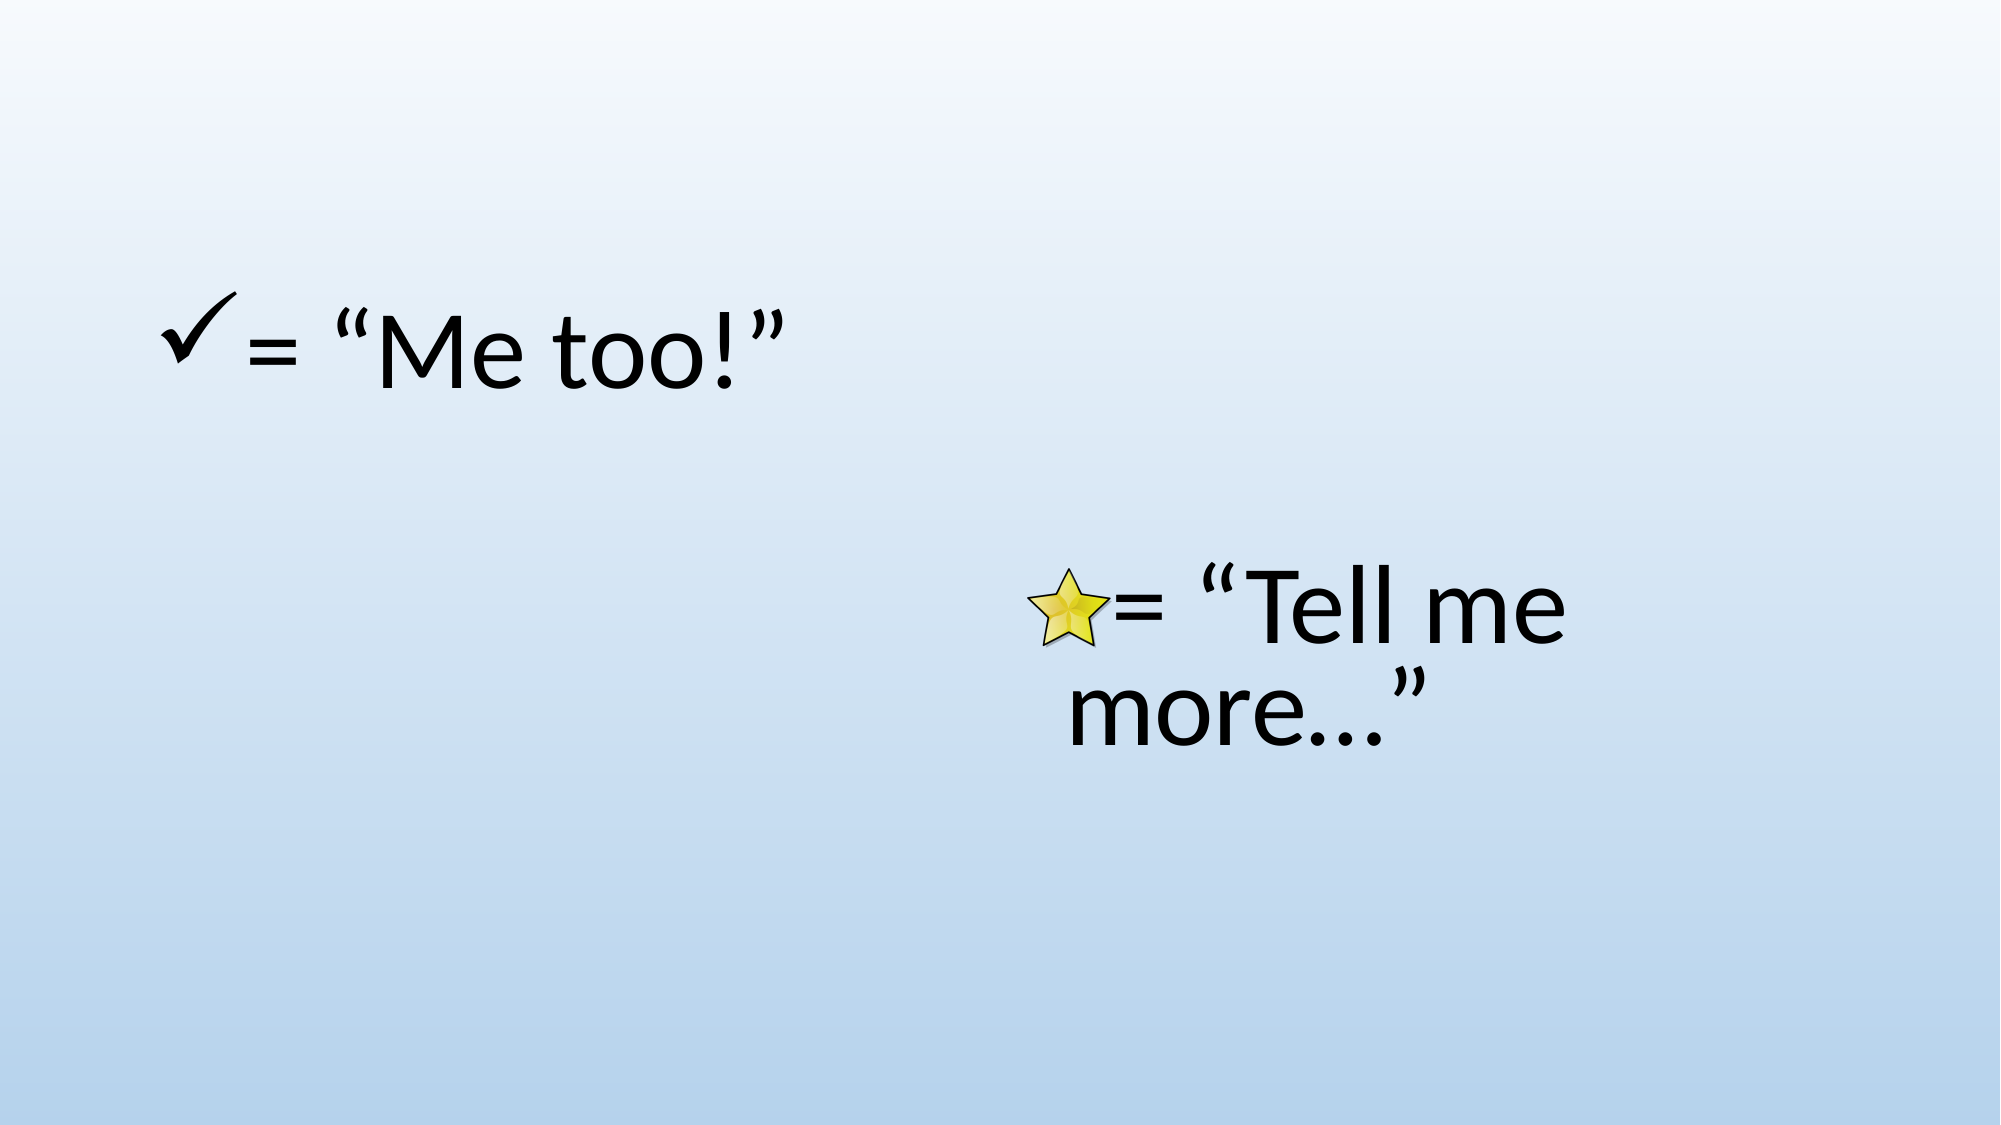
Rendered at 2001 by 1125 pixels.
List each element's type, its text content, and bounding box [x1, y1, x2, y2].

list = “Tell me more…” [1012, 299, 1863, 1014]
picture [1027, 568, 1107, 648]
list = “Me too!” [137, 299, 988, 1014]
